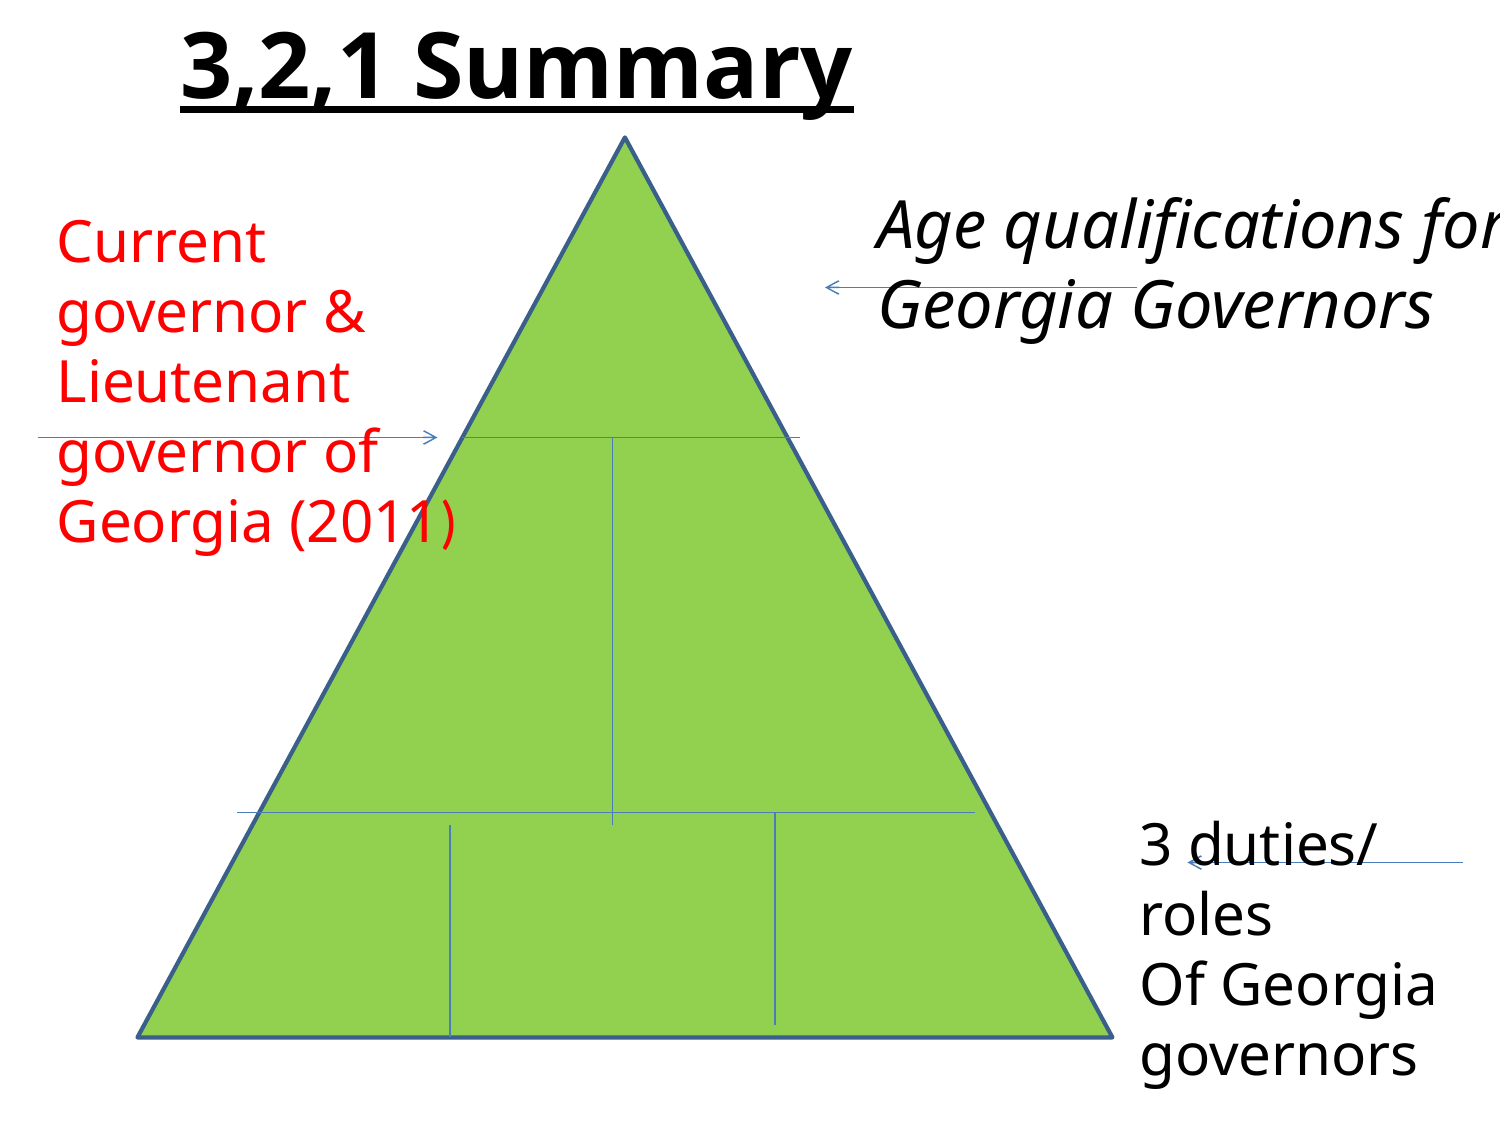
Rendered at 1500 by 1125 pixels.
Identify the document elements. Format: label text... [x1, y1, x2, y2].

text_box 3,2,1 Summary [165, 0, 869, 125]
text_box 3 duties/ roles Of Georgia governors [1125, 799, 1463, 1095]
text_box Current governor & Lieutenant governor of Georgia (2011) [41, 196, 542, 562]
text_box [135, 446, 1115, 1040]
text_box Age qualifications for Georgia Governors [862, 174, 1500, 350]
text_box [542, 135, 790, 436]
